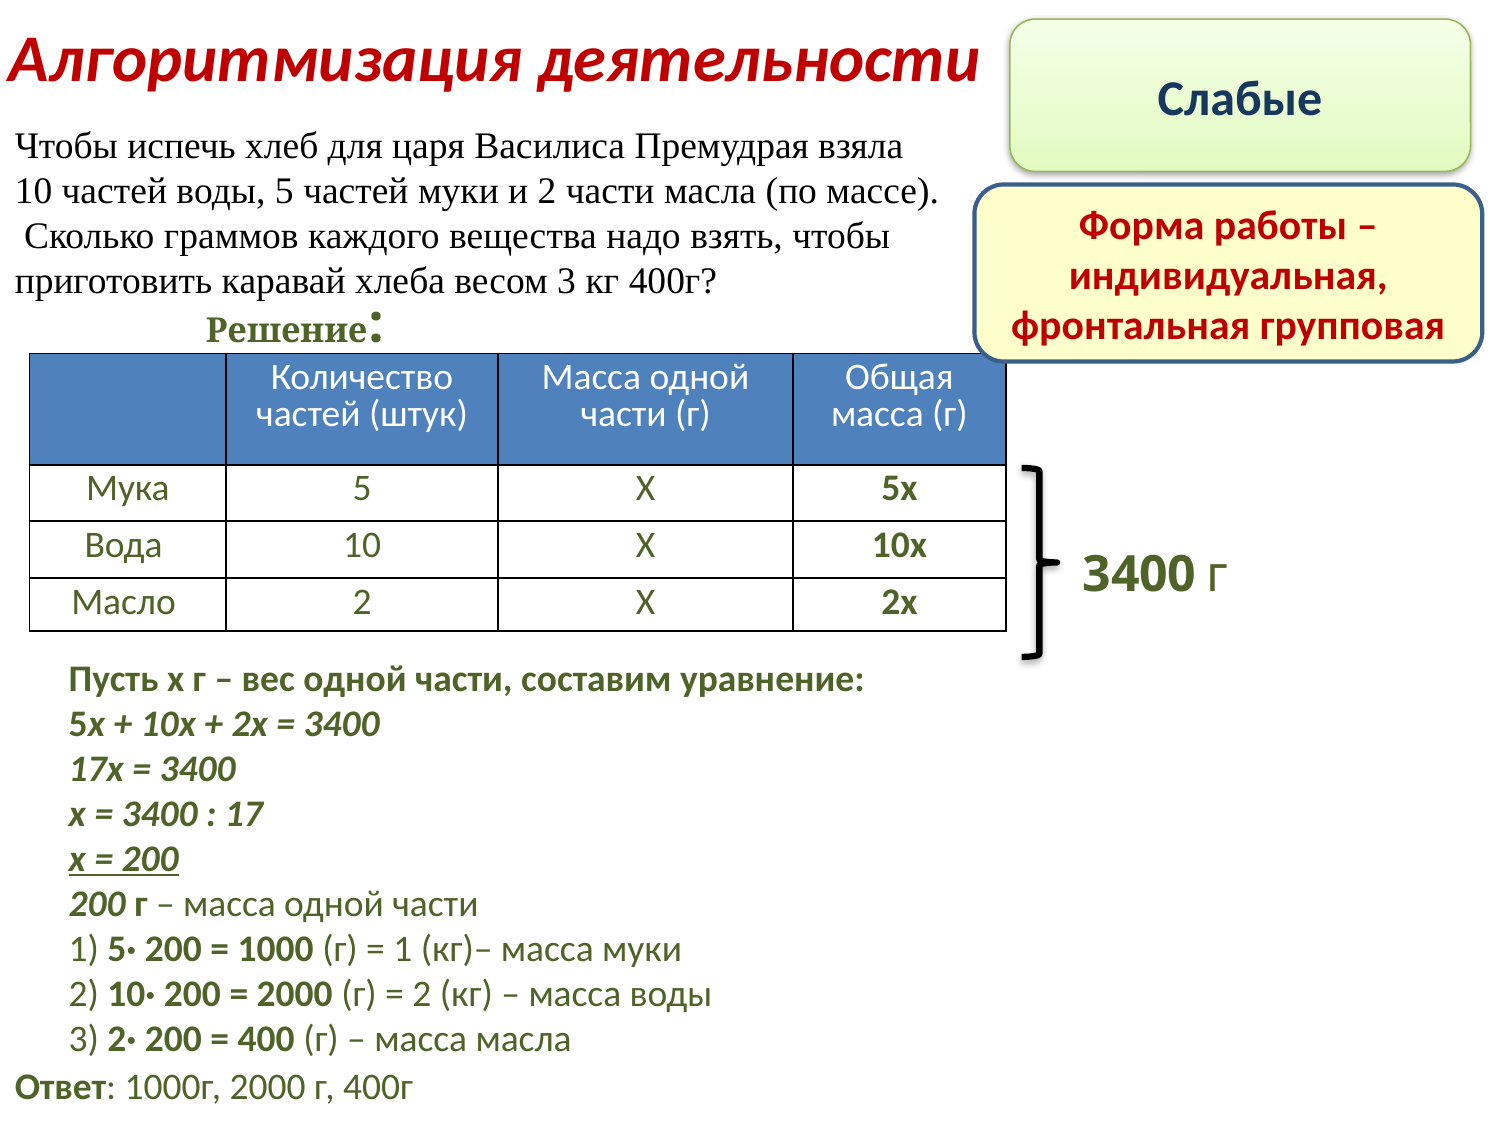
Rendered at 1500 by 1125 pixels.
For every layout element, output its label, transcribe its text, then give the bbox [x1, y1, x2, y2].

table_cell Х [499, 466, 792, 520]
table_header [30, 362, 225, 464]
table_cell 2х [794, 579, 1005, 630]
text_box 3400 г [1067, 534, 1243, 609]
text_box Форма работы – индивидуальная, фронтальная групповая [972, 182, 1485, 364]
table_header Общая масса (г) [794, 354, 1005, 464]
text_box Слабые [1009, 18, 1472, 173]
table_header Количество частей (штук) [227, 362, 497, 464]
table_cell Вода [30, 522, 225, 577]
text_box Чтобы испечь хлеб для царя Василиса Премудрая взяла 10 частей воды, 5 частей муки и 2 части масла (по массе). Сколько граммов каждого вещества надо взять, чтобы приготовить каравай хлеба весом 3 кг 400г? [0, 113, 963, 309]
table_cell 5 [227, 466, 497, 520]
text_box Решение: [29, 279, 561, 362]
table_cell 10х [794, 522, 1005, 577]
text_box Пусть х г – вес одной части, составим уравнение: 5х + 10х + 2х = 3400 17х = 3400 х = 3400 : 17 х = 200 200 г – масса одной части 1) 5· 200 = 1000 (г) = 1 (кг)– масса муки 2) 10· 200 = 2000 (г) = 2 (кг) – масса воды 3) 2· 200 = 400 (г) – масса масла [54, 646, 1164, 1054]
table_cell 2 [227, 579, 497, 630]
text_box Ответ: 1000г, 2000 г, 400г [0, 1054, 1323, 1115]
table_cell Х [499, 579, 792, 630]
text_box [1021, 464, 1061, 661]
table_cell 5х [794, 466, 1005, 520]
table_cell Масло [30, 579, 225, 630]
table_cell 10 [227, 522, 497, 577]
table_cell Х [499, 522, 792, 577]
table_header Масса одной части (г) [499, 354, 792, 464]
table_cell Мука [30, 466, 225, 520]
text_box Алгоритмизация деятельности [0, 7, 1034, 197]
